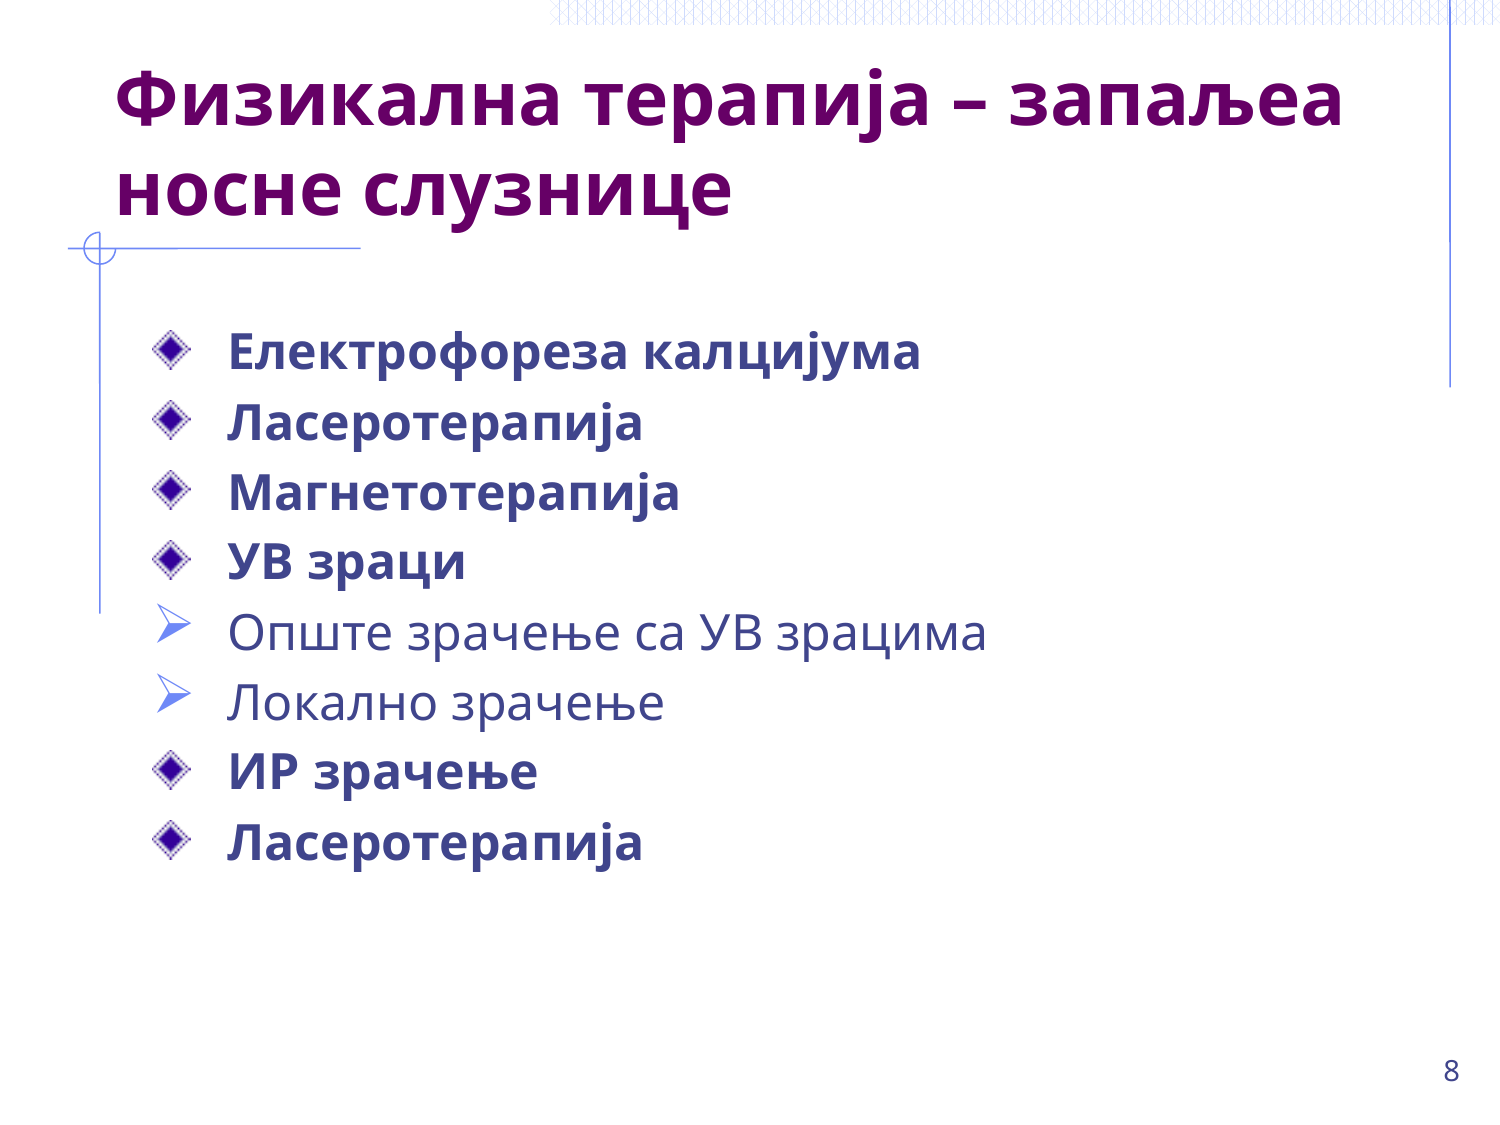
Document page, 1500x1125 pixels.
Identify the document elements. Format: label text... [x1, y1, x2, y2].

picture [152, 540, 191, 580]
picture [152, 820, 191, 860]
list Електрофореза калцијума Ласеротерапија Магнетотерапија УВ зраци Опште зрачење са УВ зрацима Локално зрачење ИР зрачење Ласеротерапија [137, 312, 1413, 988]
picture [152, 330, 191, 370]
title Физикална терапија – запаљеа носне слузнице [99, 49, 1376, 238]
slide_number 8 [1162, 1025, 1475, 1100]
picture [152, 400, 191, 440]
picture [152, 470, 191, 510]
picture [152, 750, 191, 790]
